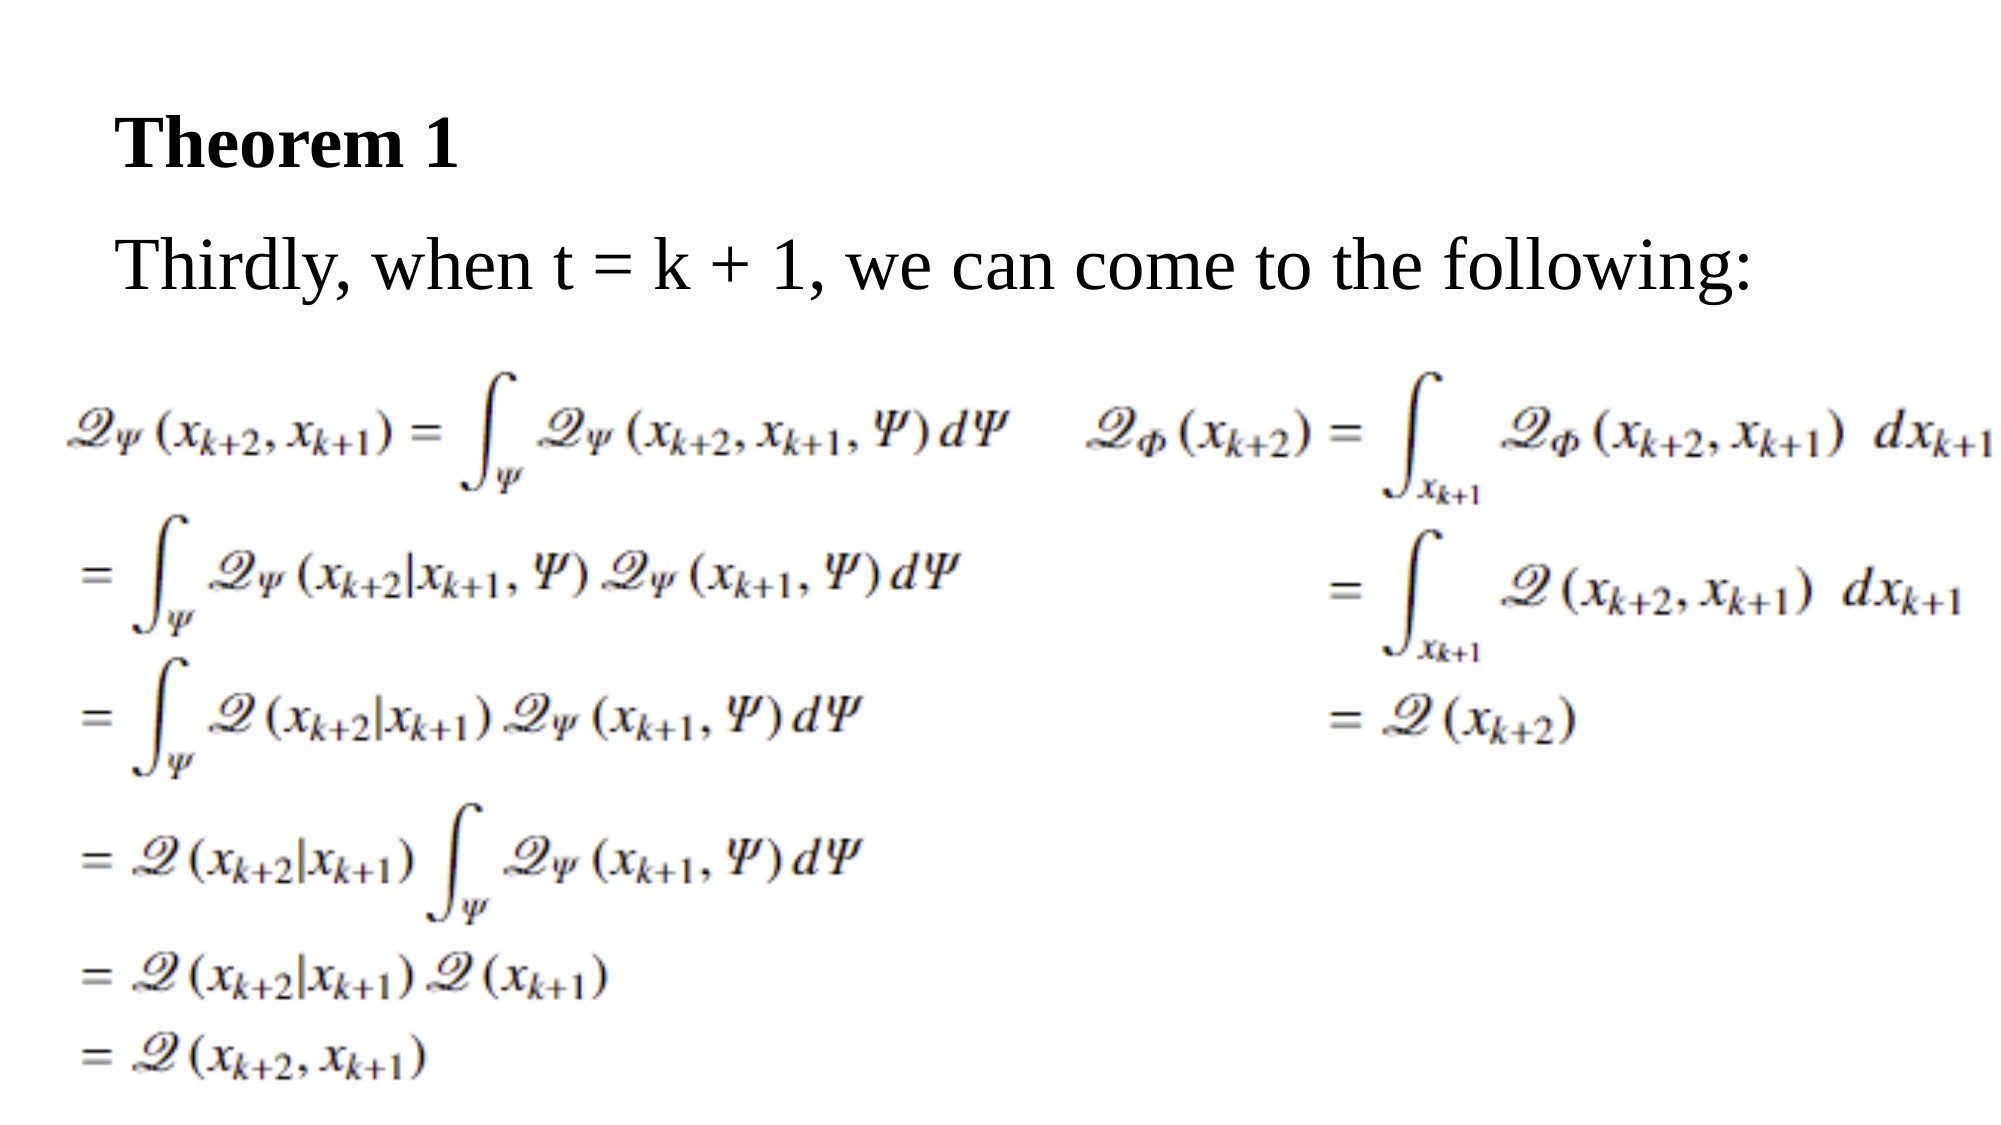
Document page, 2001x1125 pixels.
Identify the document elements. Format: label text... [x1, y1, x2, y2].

text_box Thirdly, when t = k + 1, we can come to the following: [99, 207, 1841, 312]
text_box Theorem 1 [99, 85, 1100, 207]
picture [0, 313, 2000, 1125]
